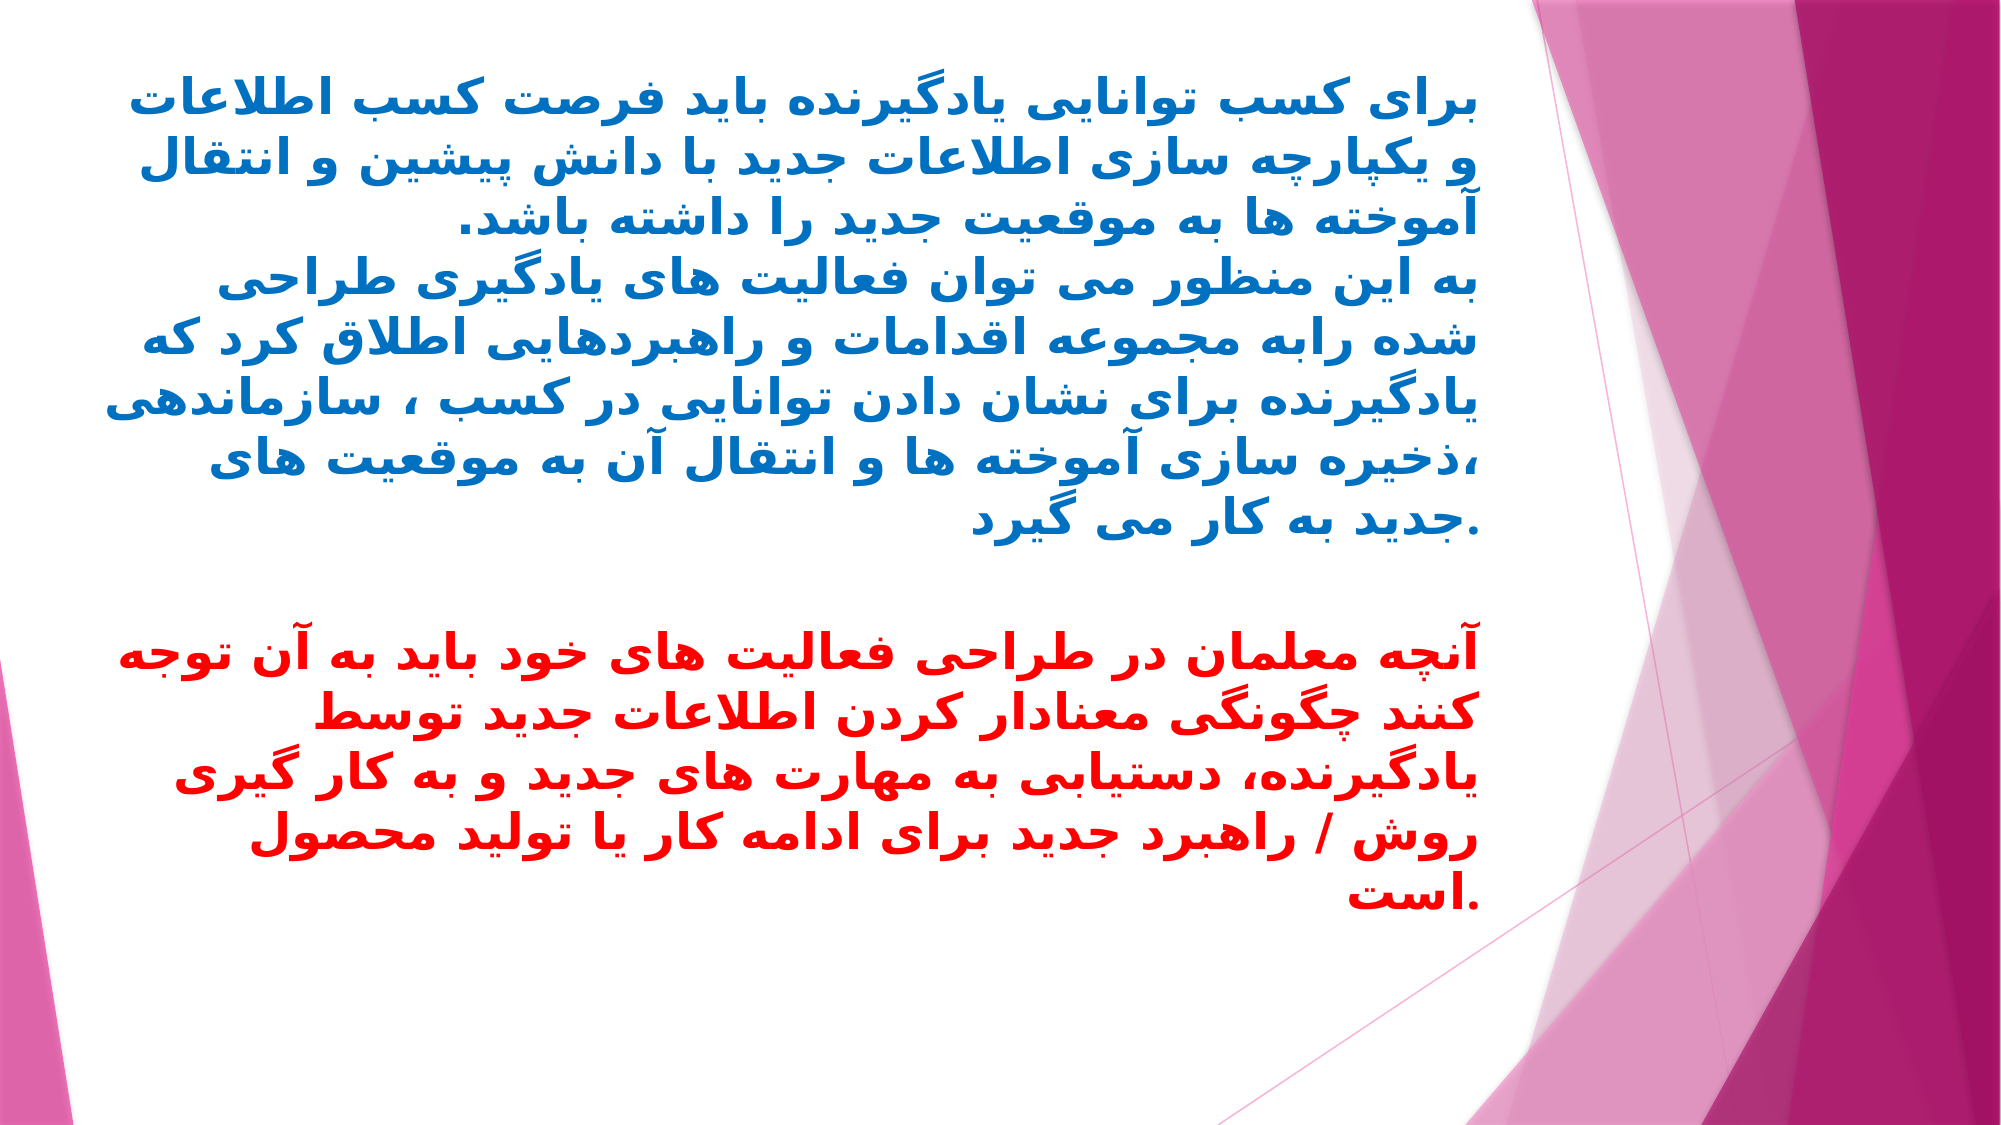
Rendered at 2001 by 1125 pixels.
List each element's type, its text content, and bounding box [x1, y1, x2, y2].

title برای کسب توانایی یادگیرنده باید فرصت کسب اطلاعات و یکپارچه سازی اطلاعات جدید با دانش پیشین و انتقال آموخته ها به موقعیت جدید را داشته باشد. به این منظور می توان فعالیت های یادگیری طراحی شده رابه مجموعه اقدامات و راهبردهایی اطلاق کرد که یادگیرنده برای نشان دادن توانایی در کسب ، سازماندهی ،ذخیره سازی آموخته ها و انتقال آن به موقعیت های جدید به کار می گیرد. [85, 49, 1496, 611]
list آنچه معلمان در طراحی فعالیت های خود باید به آن توجه کنند چگونگی معنادار کردن اطلاعات جدید توسط یادگیرنده، دستیابی به مهارت های جدید و به کار گیری روش / راهبرد جدید برای ادامه کار یا تولید محصول است. [85, 611, 1496, 923]
